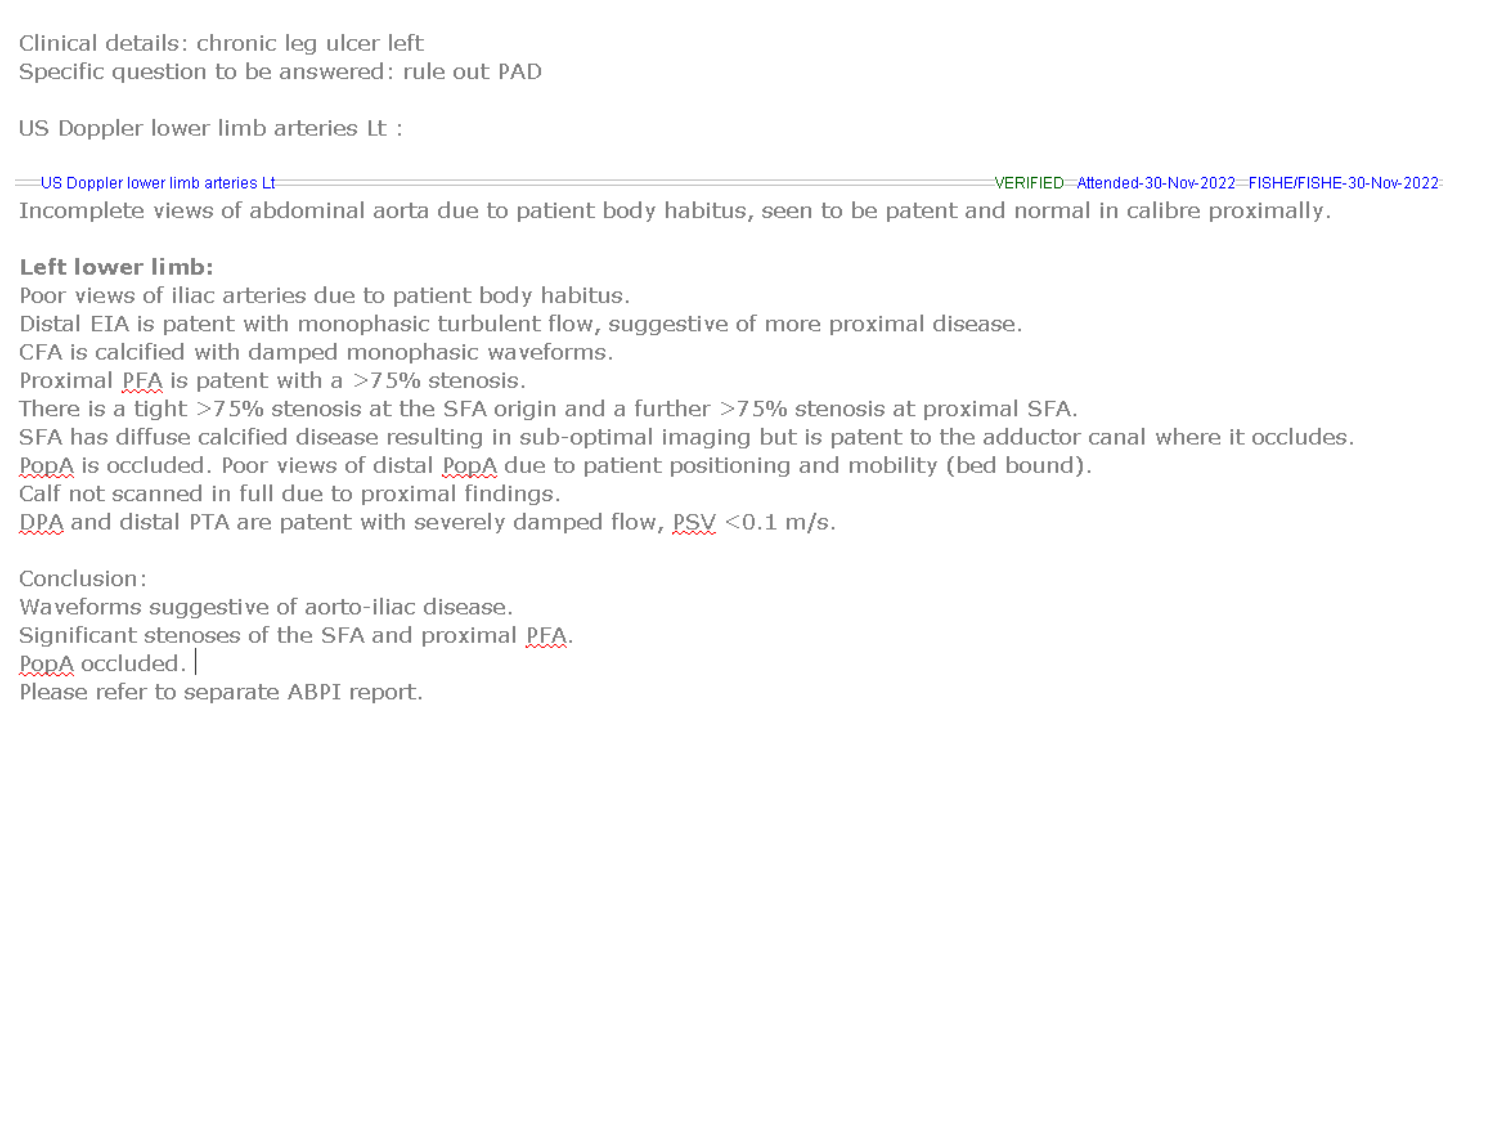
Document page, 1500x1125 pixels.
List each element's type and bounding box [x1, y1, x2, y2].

picture [15, 29, 1443, 724]
